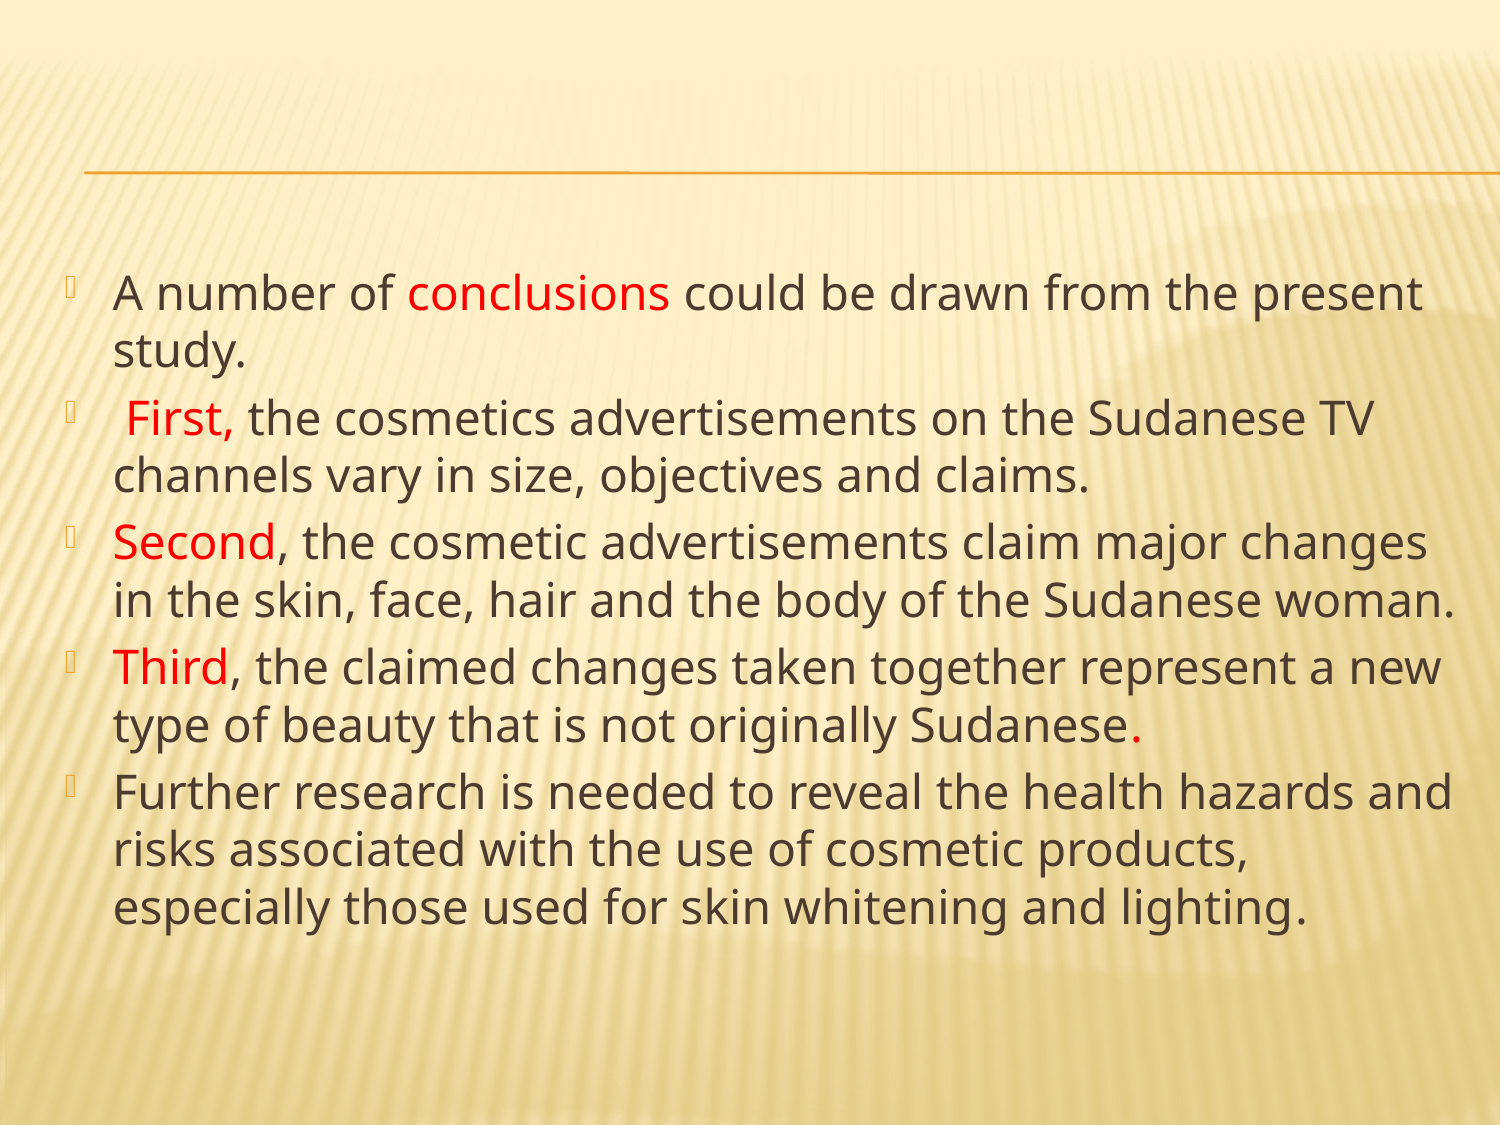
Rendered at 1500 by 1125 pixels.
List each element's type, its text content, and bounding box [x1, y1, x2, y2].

list A number of conclusions could be drawn from the present study. First, the cosmetics advertisements on the Sudanese TV channels vary in size, objectives and claims. Second, the cosmetic advertisements claim major changes in the skin, face, hair and the body of the Sudanese woman. Third, the claimed changes taken together represent a new type of beauty that is not originally Sudanese. Further research is needed to reveal the health hazards and risks associated with the use of cosmetic products, especially those used for skin whitening and lighting. [50, 254, 1475, 998]
